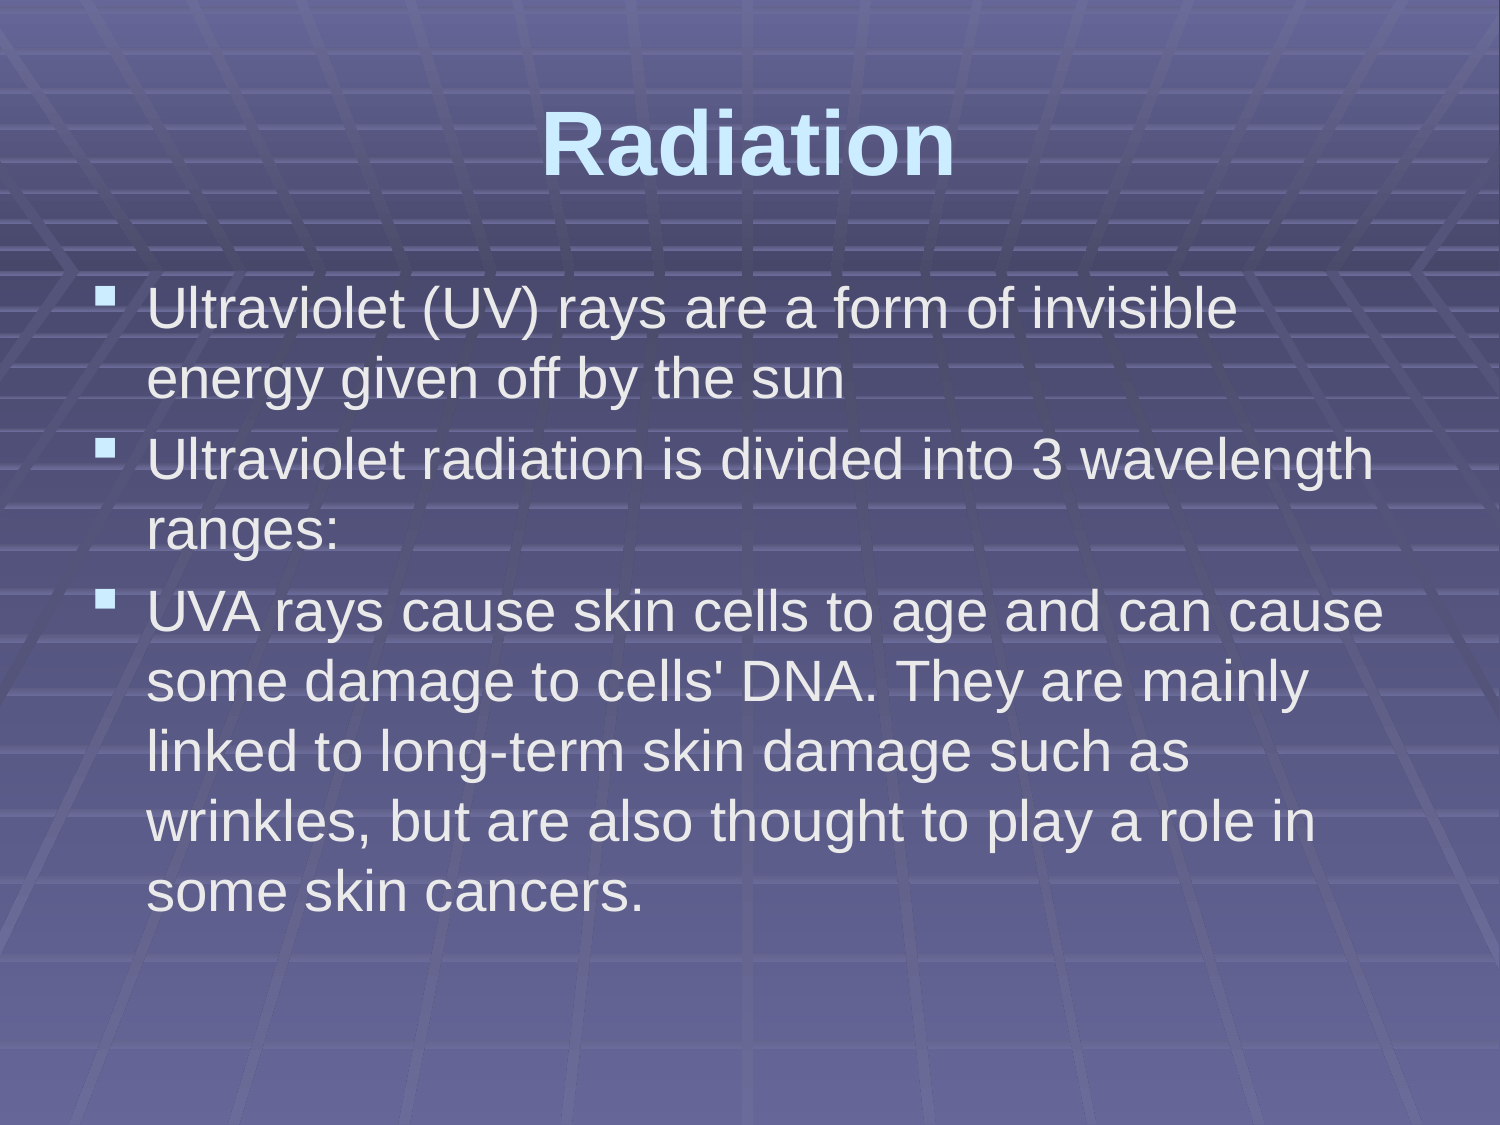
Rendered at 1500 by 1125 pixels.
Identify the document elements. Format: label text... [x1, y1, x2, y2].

title Radiation [74, 44, 1425, 233]
list Ultraviolet (UV) rays are a form of invisible energy given off by the sun Ultraviolet radiation is divided into 3 wavelength ranges: UVA rays cause skin cells to age and can cause some damage to cells' DNA. They are mainly linked to long-term skin damage such as wrinkles, but are also thought to play a role in some skin cancers. [74, 261, 1425, 1001]
